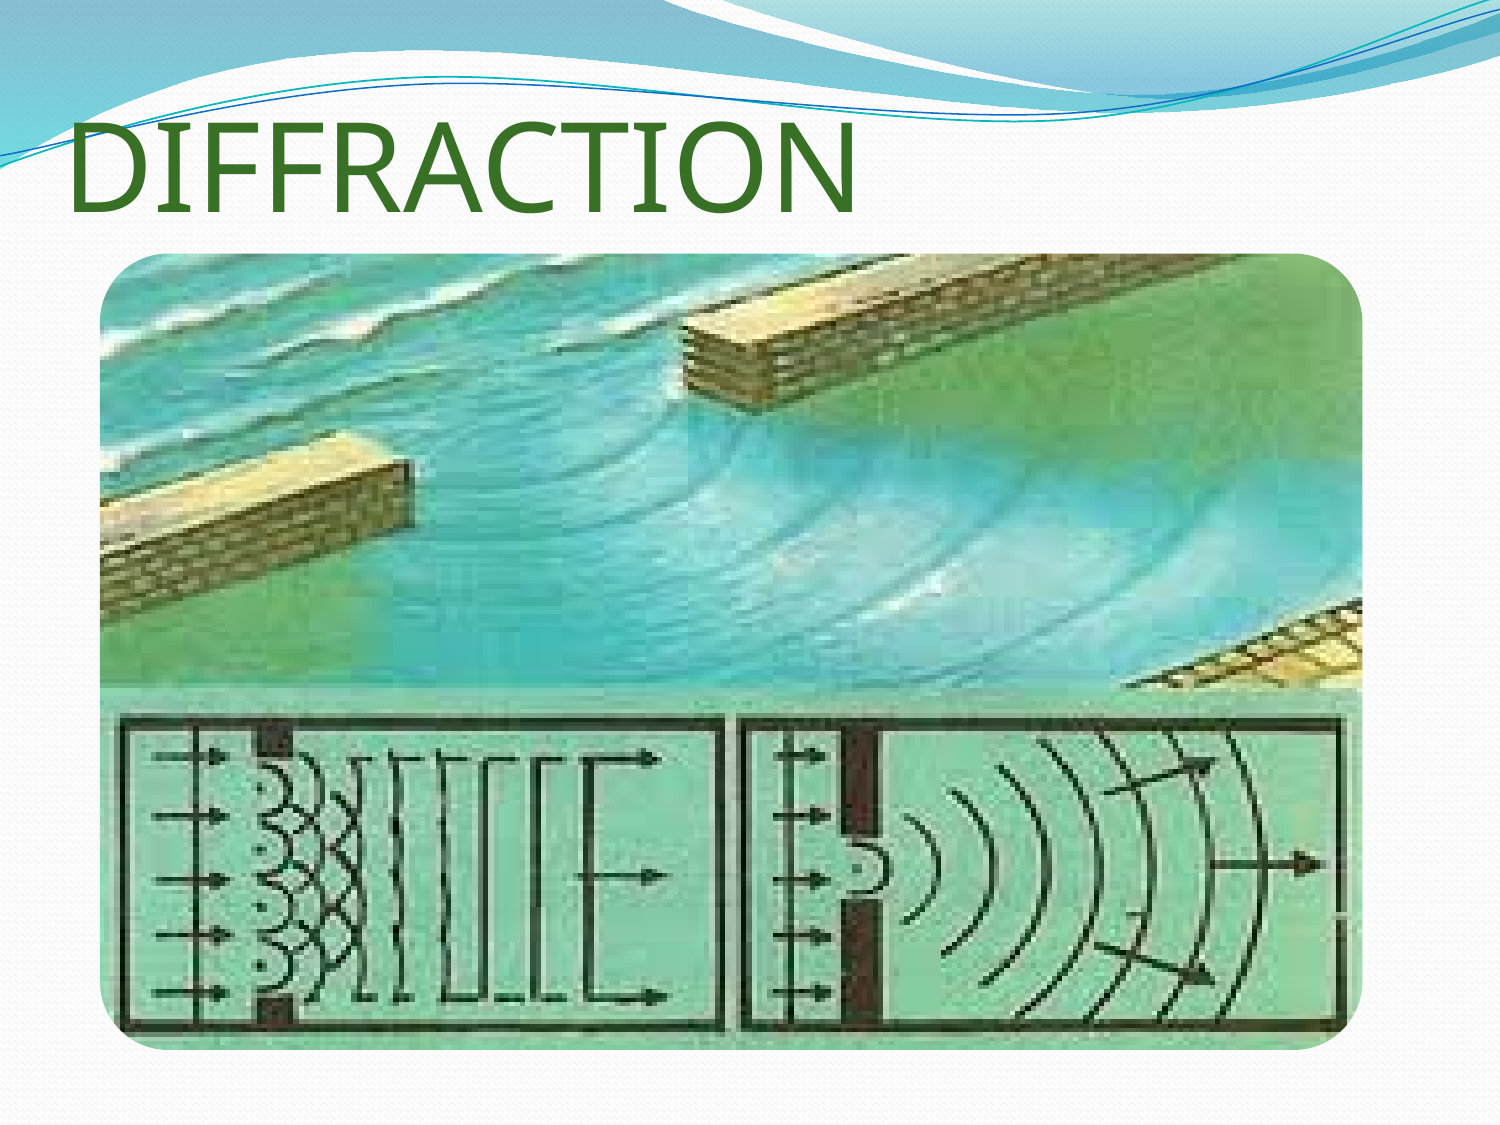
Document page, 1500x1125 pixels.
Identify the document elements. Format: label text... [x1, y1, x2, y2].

title DIFFRACTION [62, 50, 1413, 238]
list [99, 253, 1363, 1051]
